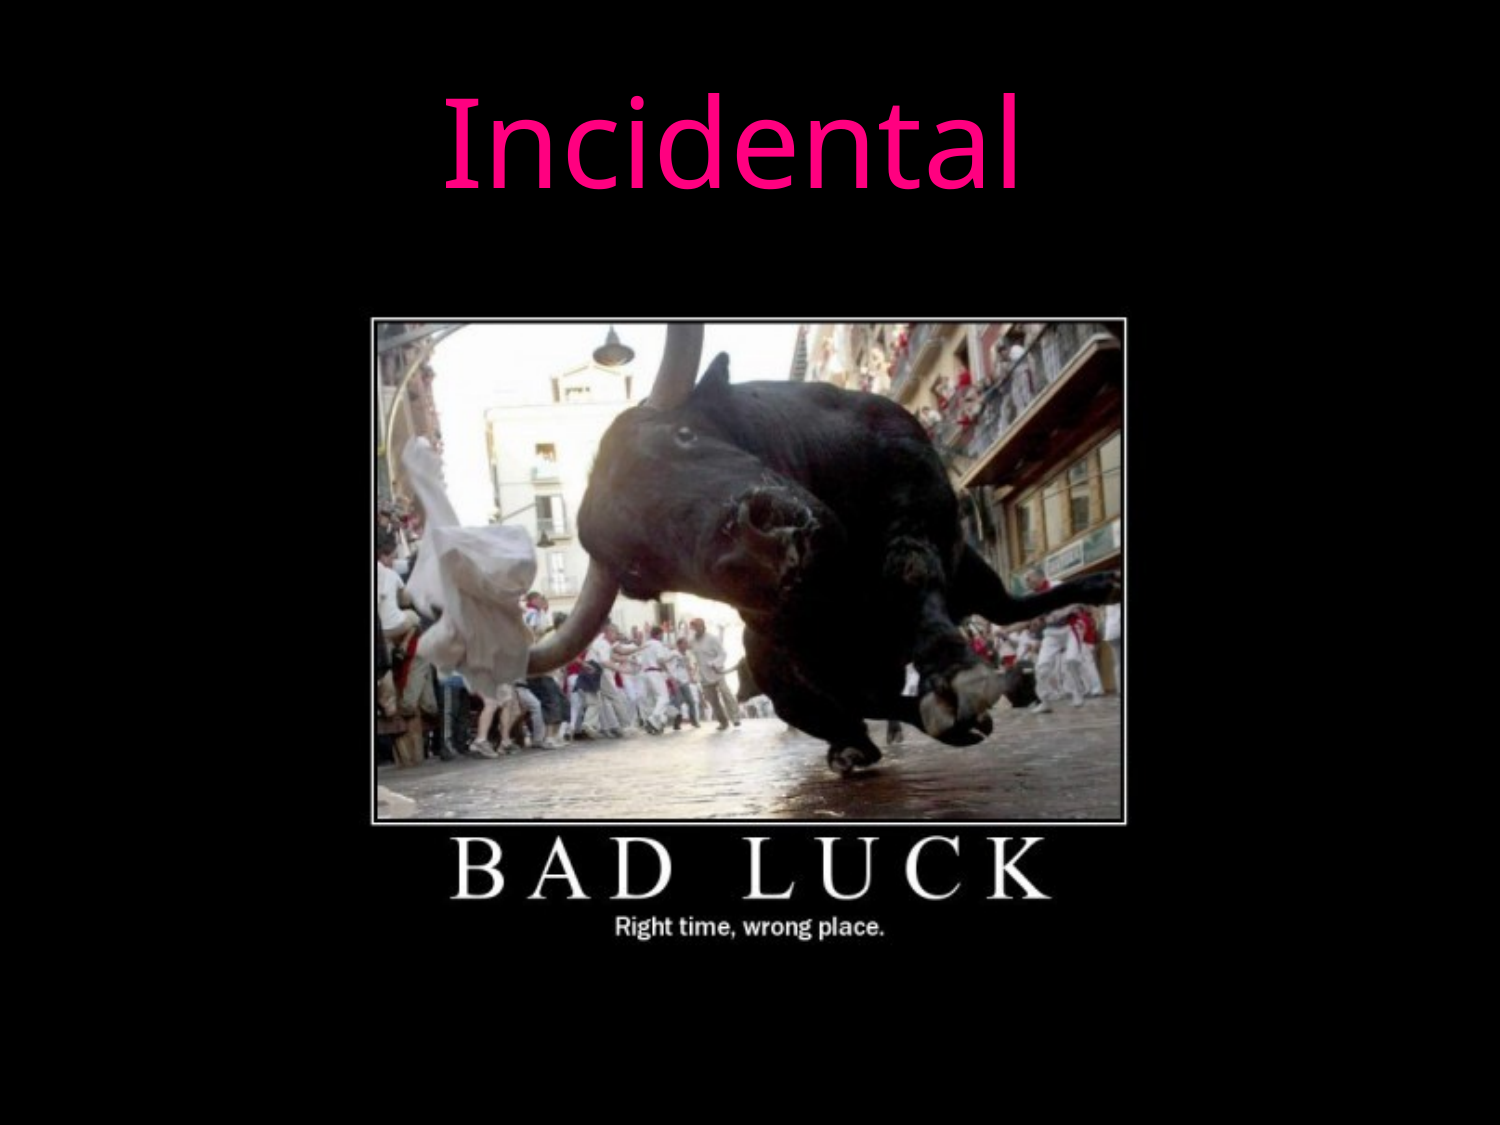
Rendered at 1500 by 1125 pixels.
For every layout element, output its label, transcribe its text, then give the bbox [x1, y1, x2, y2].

title Incidental [75, 45, 1425, 233]
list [74, 262, 1426, 1006]
